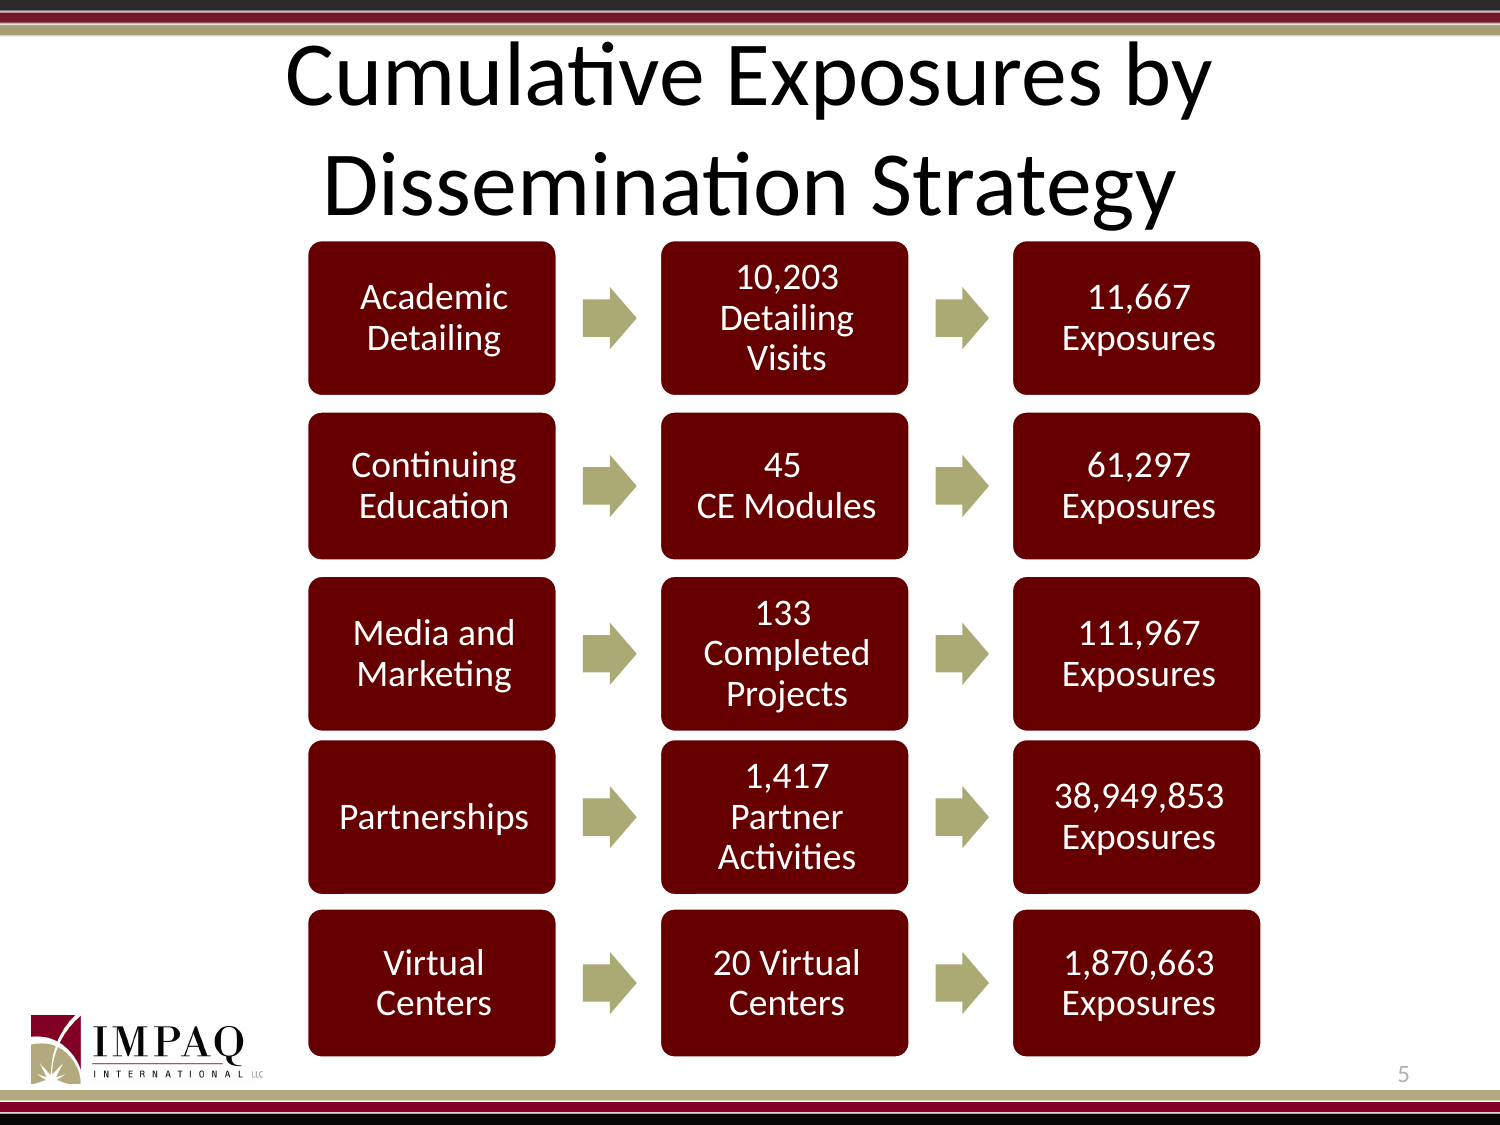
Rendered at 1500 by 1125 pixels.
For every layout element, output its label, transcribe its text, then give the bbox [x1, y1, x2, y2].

picture [0, 1090, 1500, 1125]
picture [0, 0, 1500, 44]
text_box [305, 233, 1264, 403]
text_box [305, 898, 1264, 1068]
title Cumulative Exposures by Dissemination Strategy [75, 45, 1425, 203]
slide_number 5 [1074, 1042, 1425, 1103]
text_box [305, 569, 1264, 732]
picture [31, 1015, 263, 1084]
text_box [305, 411, 1264, 569]
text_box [305, 732, 1264, 898]
